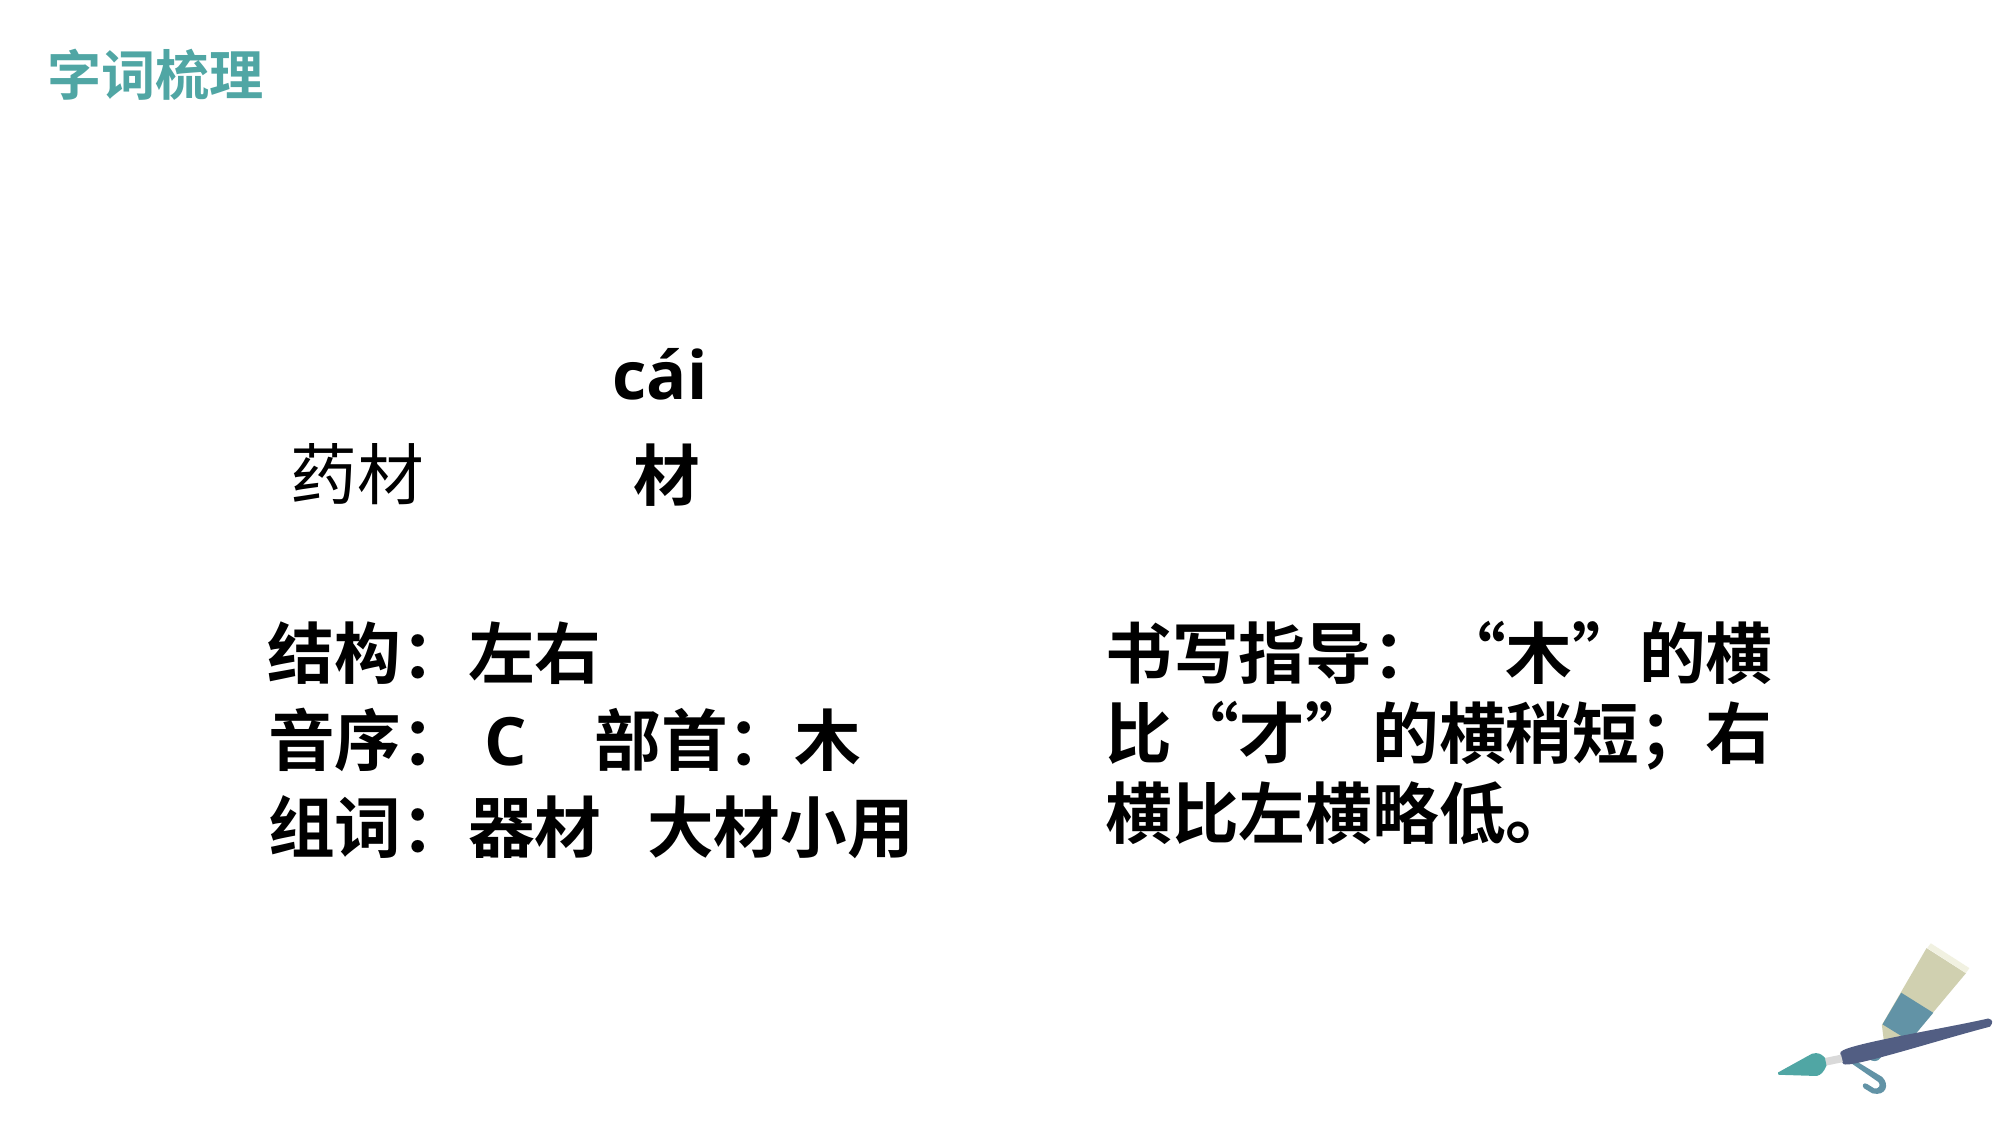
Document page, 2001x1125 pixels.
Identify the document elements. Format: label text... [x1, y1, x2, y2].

text_box 药材 [270, 423, 640, 524]
text_box 字词梳理 [32, 33, 347, 114]
text_box 书写指导：“木”的横比“才”的横稍短；右横比左横略低。 [1084, 601, 1805, 863]
text_box 材 [640, 423, 720, 524]
text_box cái [592, 322, 885, 423]
text_box 组词：器材 大材小用 [248, 775, 1086, 876]
text_box 音序：C 部首：木 [248, 688, 983, 789]
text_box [1811, 945, 1974, 1125]
text_box 结构：左右 [247, 601, 760, 702]
